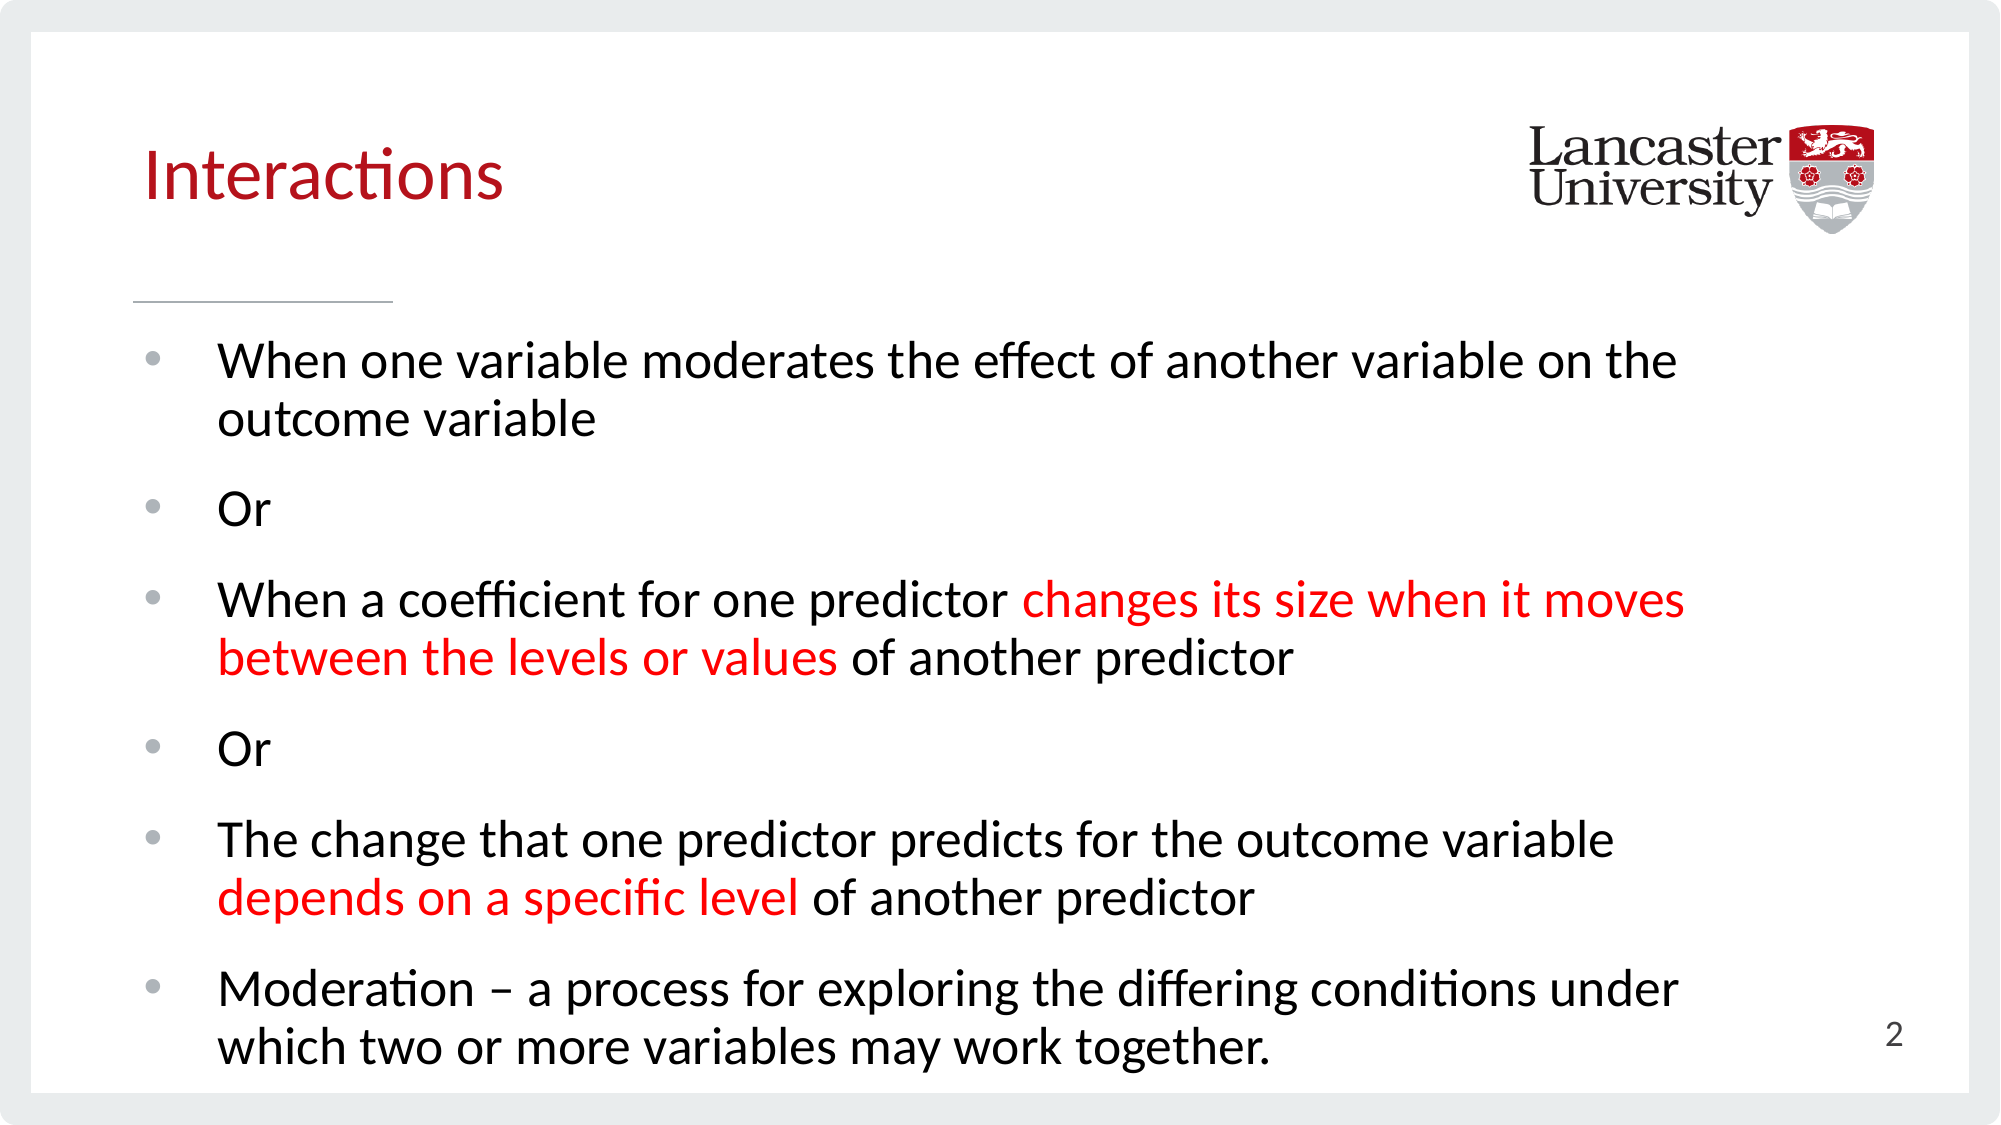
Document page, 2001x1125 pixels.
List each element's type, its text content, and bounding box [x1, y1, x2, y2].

list When one variable moderates the effect of another variable on the outcome variable Or When a coefficient for one predictor changes its size when it moves between the levels or values of another predictor Or The change that one predictor predicts for the outcome variable depends on a specific level of another predictor Moderation – a process for exploring the differing conditions under which two or more variables may work together. [128, 324, 1727, 1084]
title Interactions [128, 78, 1448, 279]
slide_number 2 [1468, 1001, 1919, 1061]
